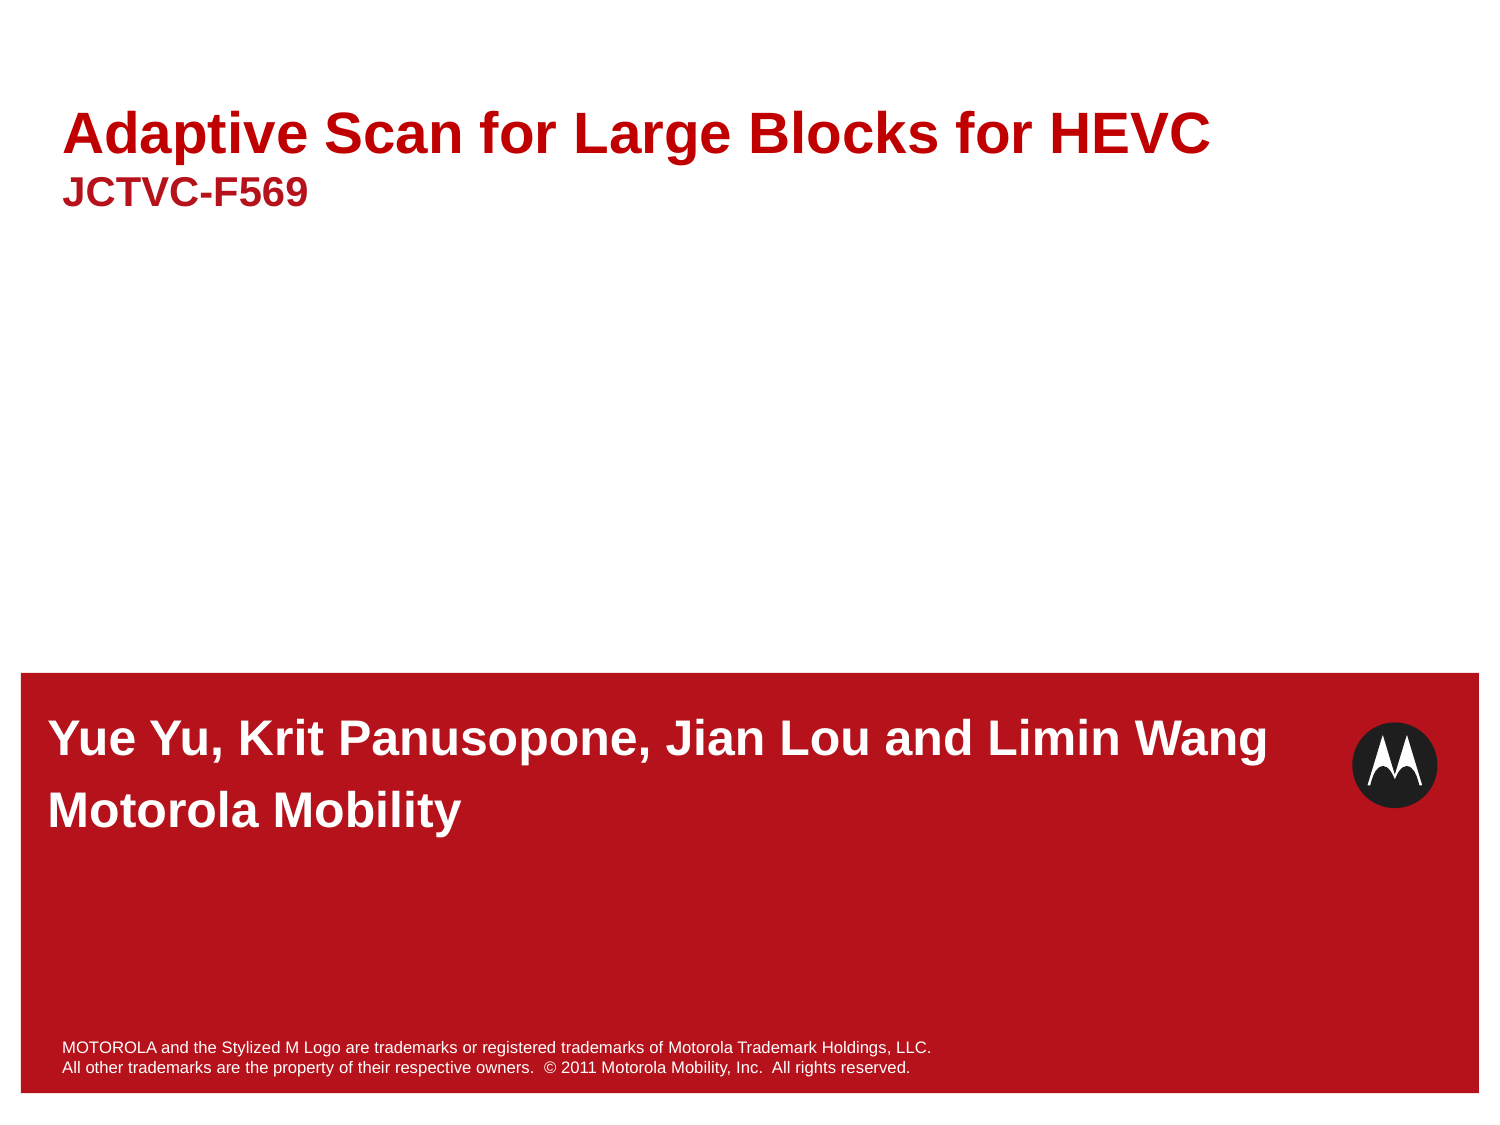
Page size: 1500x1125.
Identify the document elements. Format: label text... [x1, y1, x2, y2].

title Adaptive Scan for Large Blocks for HEVC JCTVC-F569 [62, 68, 1338, 216]
subtitle Yue Yu, Krit Panusopone, Jian Lou and Limin Wang Motorola Mobility [47, 705, 1333, 944]
